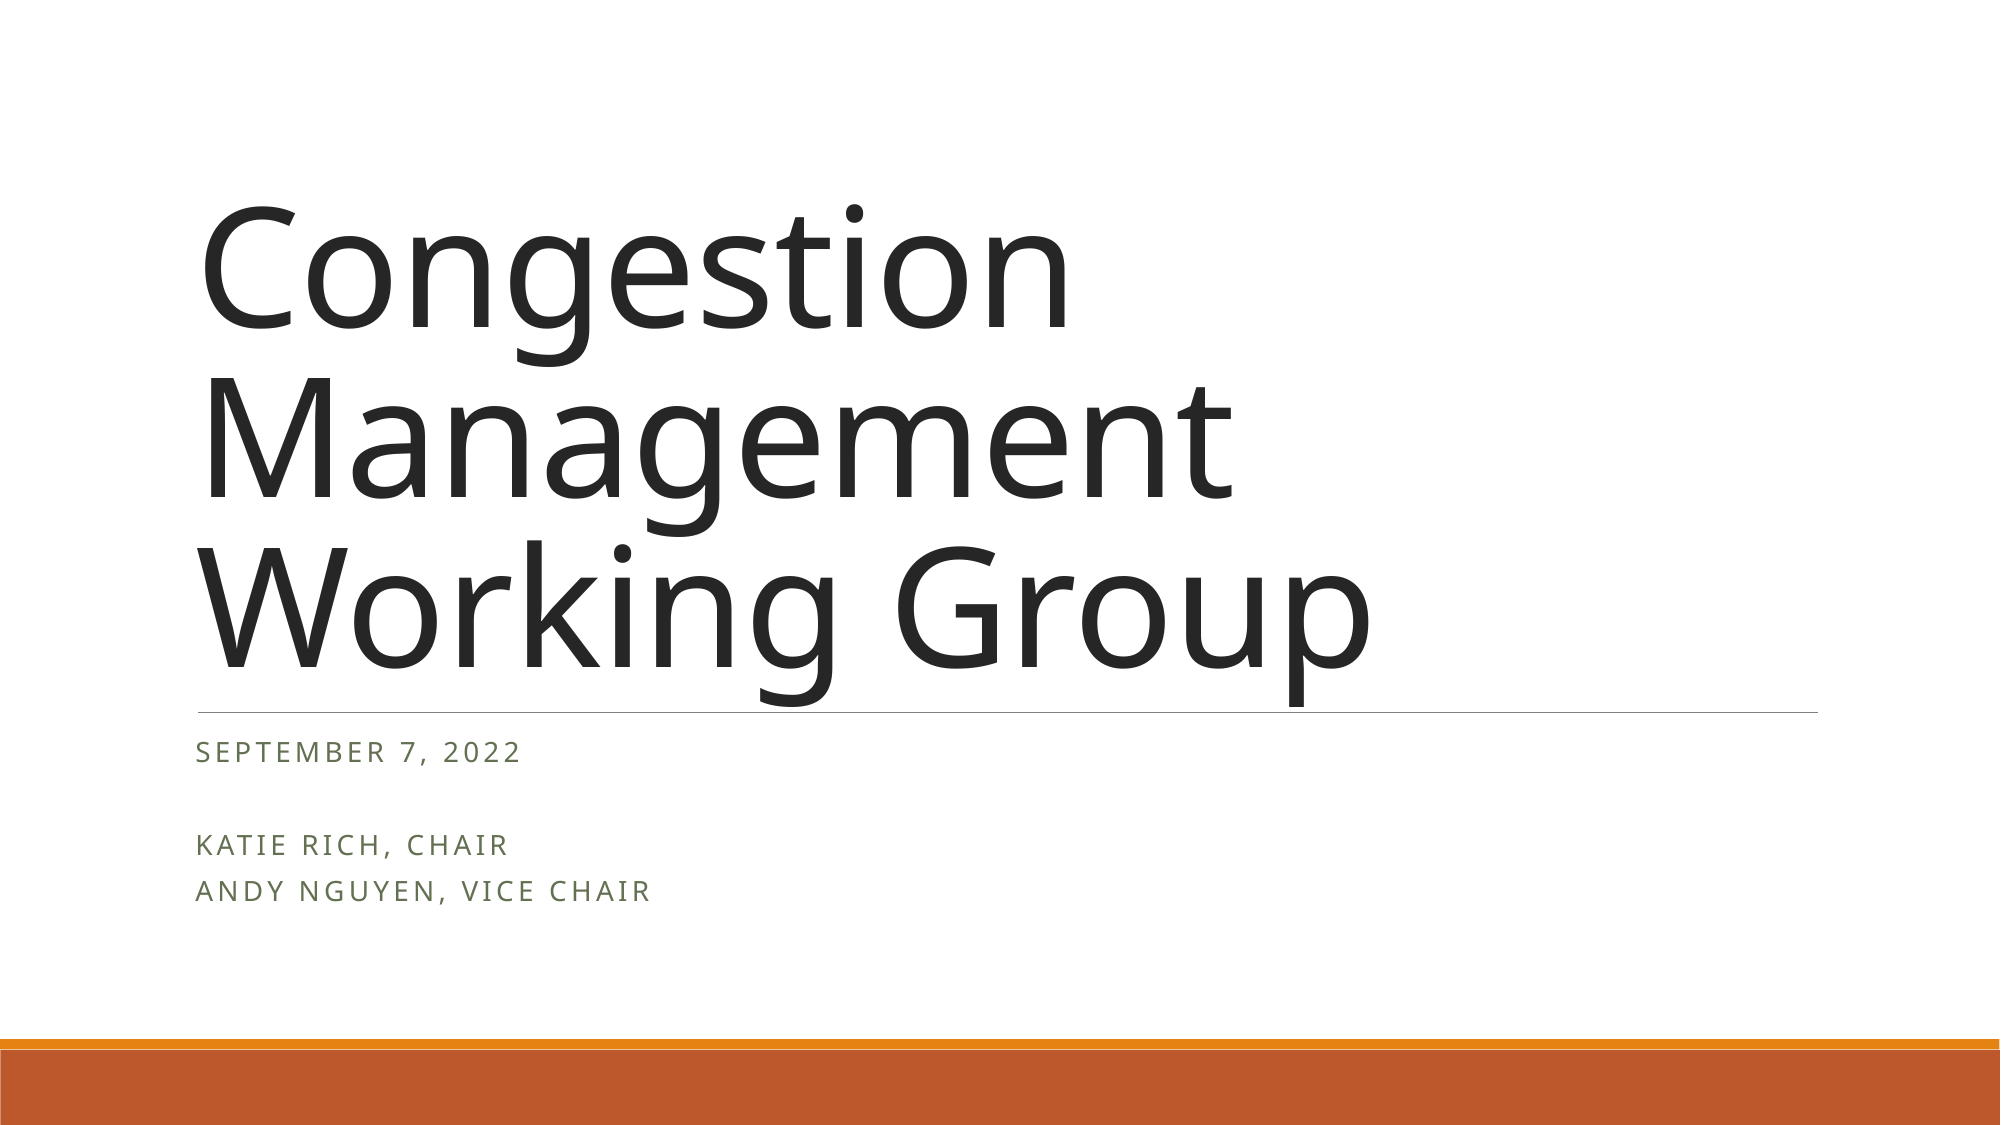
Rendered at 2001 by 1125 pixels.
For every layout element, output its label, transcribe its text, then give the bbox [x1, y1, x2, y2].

subtitle September 7, 2022 Katie Rich, Chair Andy Nguyen, Vice Chair [180, 730, 1831, 919]
title Congestion Management Working Group [180, 124, 1830, 710]
